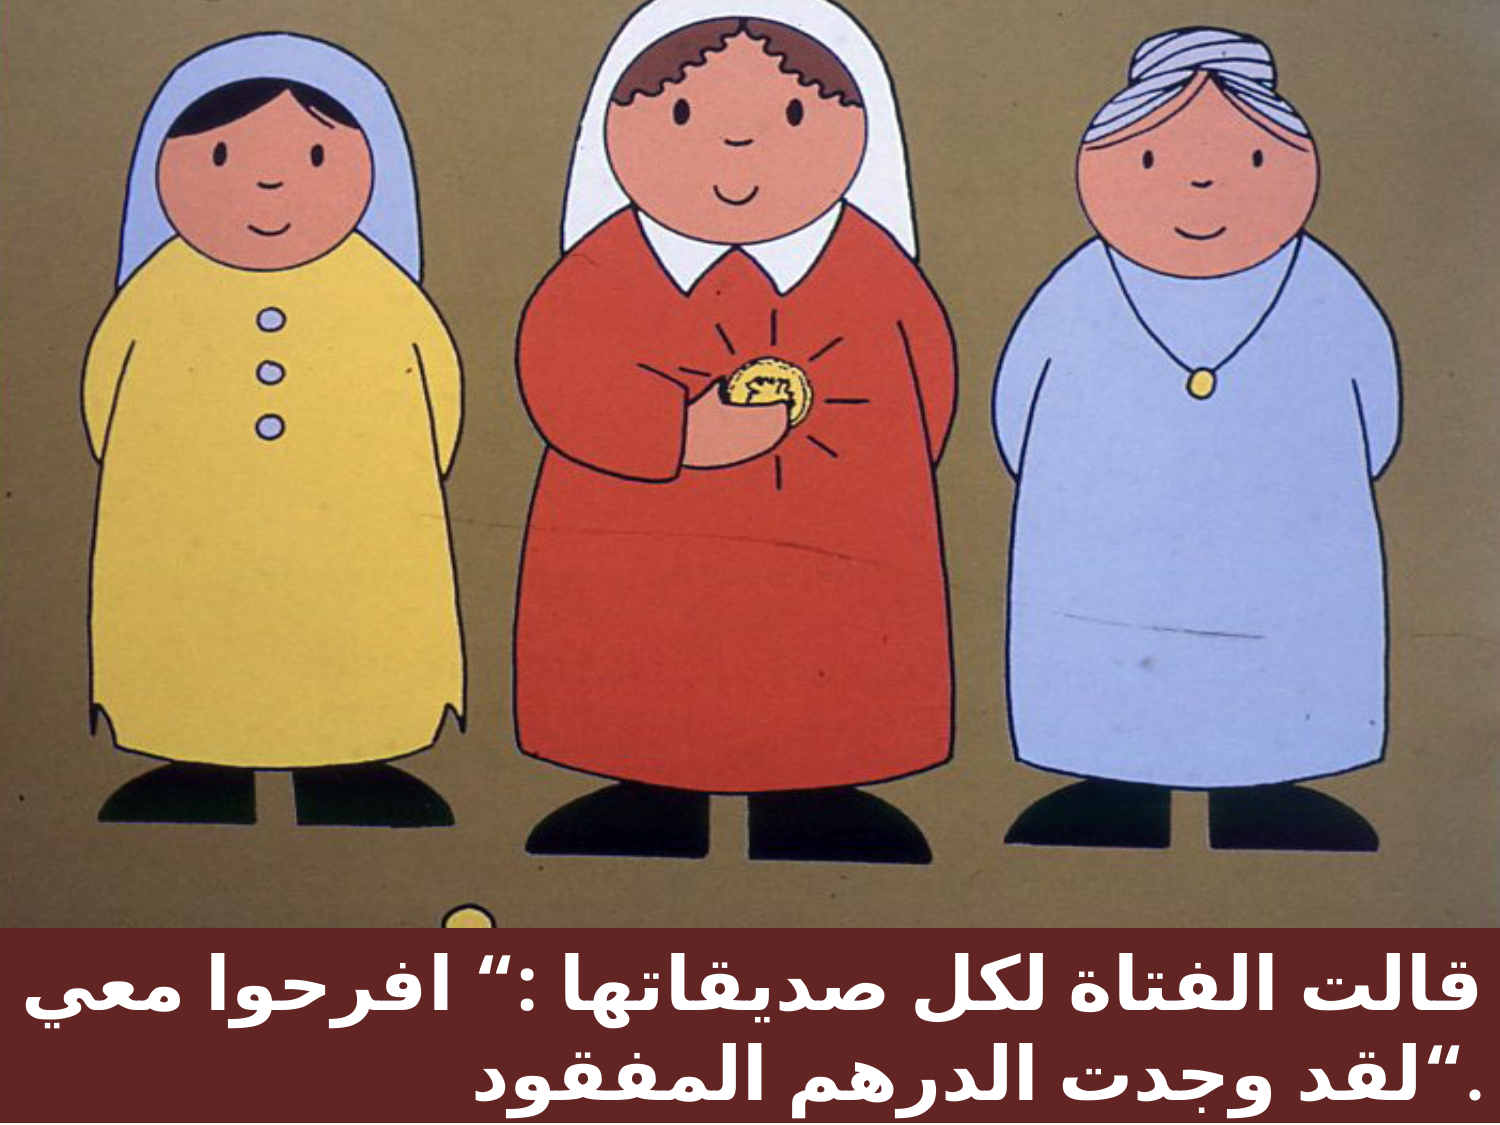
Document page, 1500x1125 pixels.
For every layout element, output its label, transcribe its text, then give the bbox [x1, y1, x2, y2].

text_box قالت الفتاة لكل صديقاتها :“ افرحوا معي لقد وجدت الدرهم المفقود“. [0, 946, 1500, 1123]
picture [0, 0, 1500, 938]
